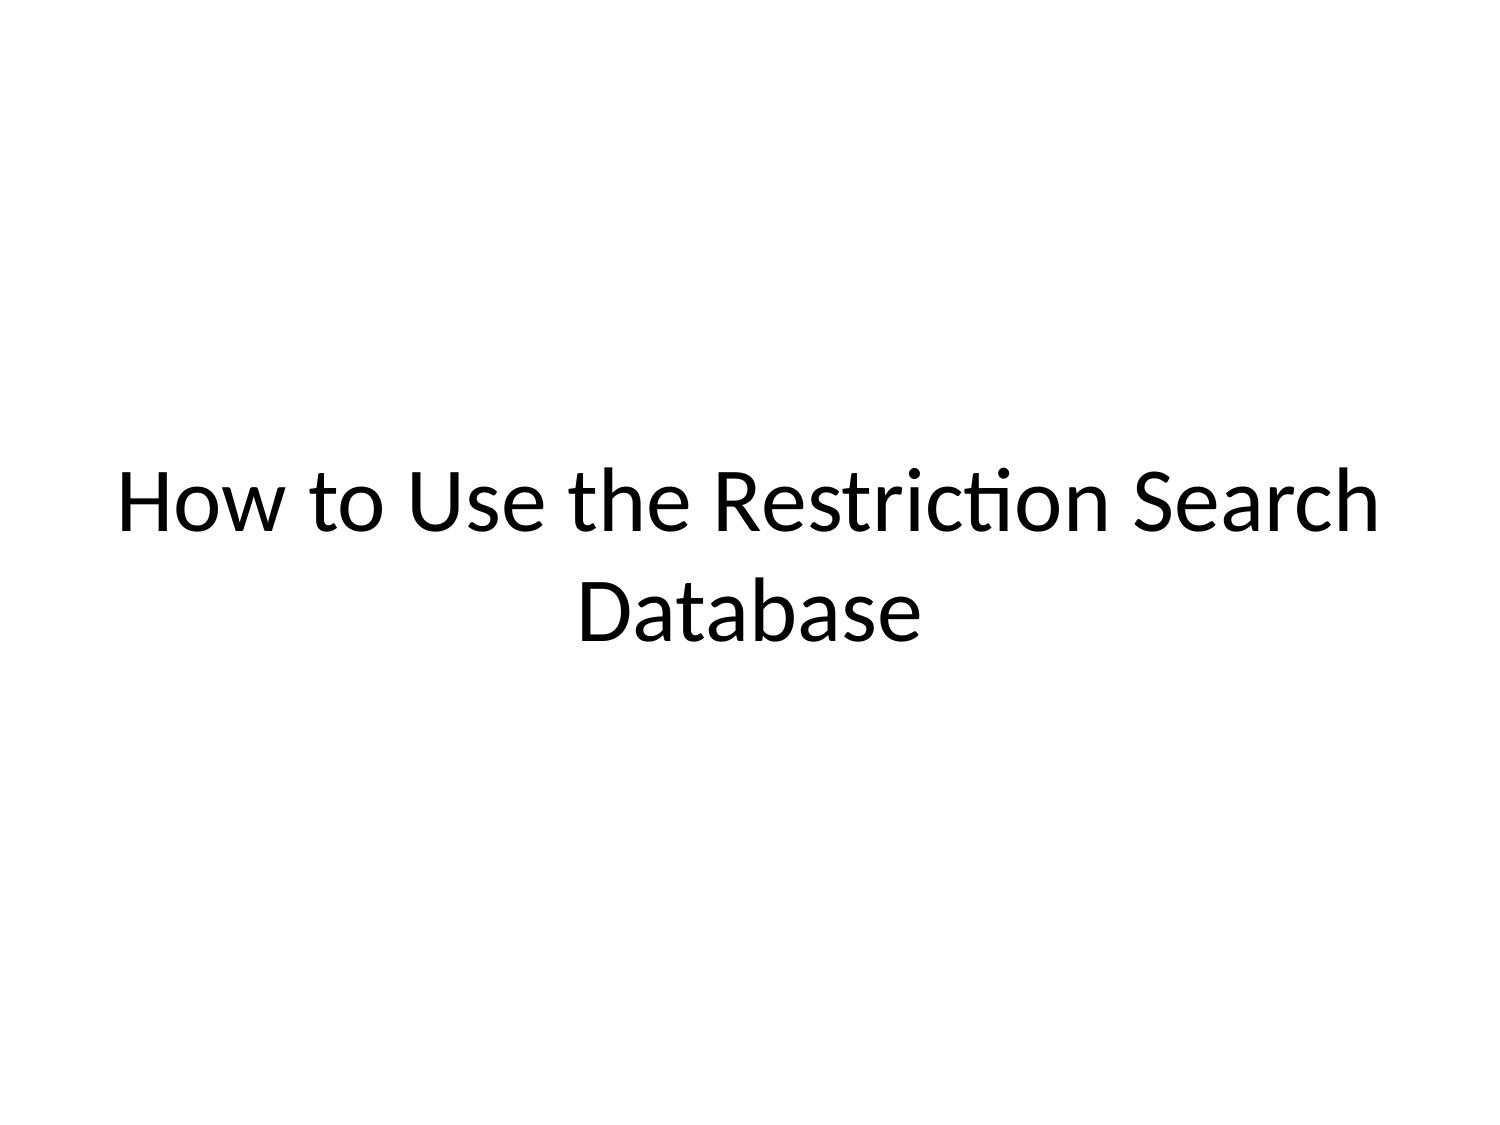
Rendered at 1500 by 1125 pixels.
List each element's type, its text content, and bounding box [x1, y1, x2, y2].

title How to Use the Restriction Search Database [75, 425, 1425, 675]
